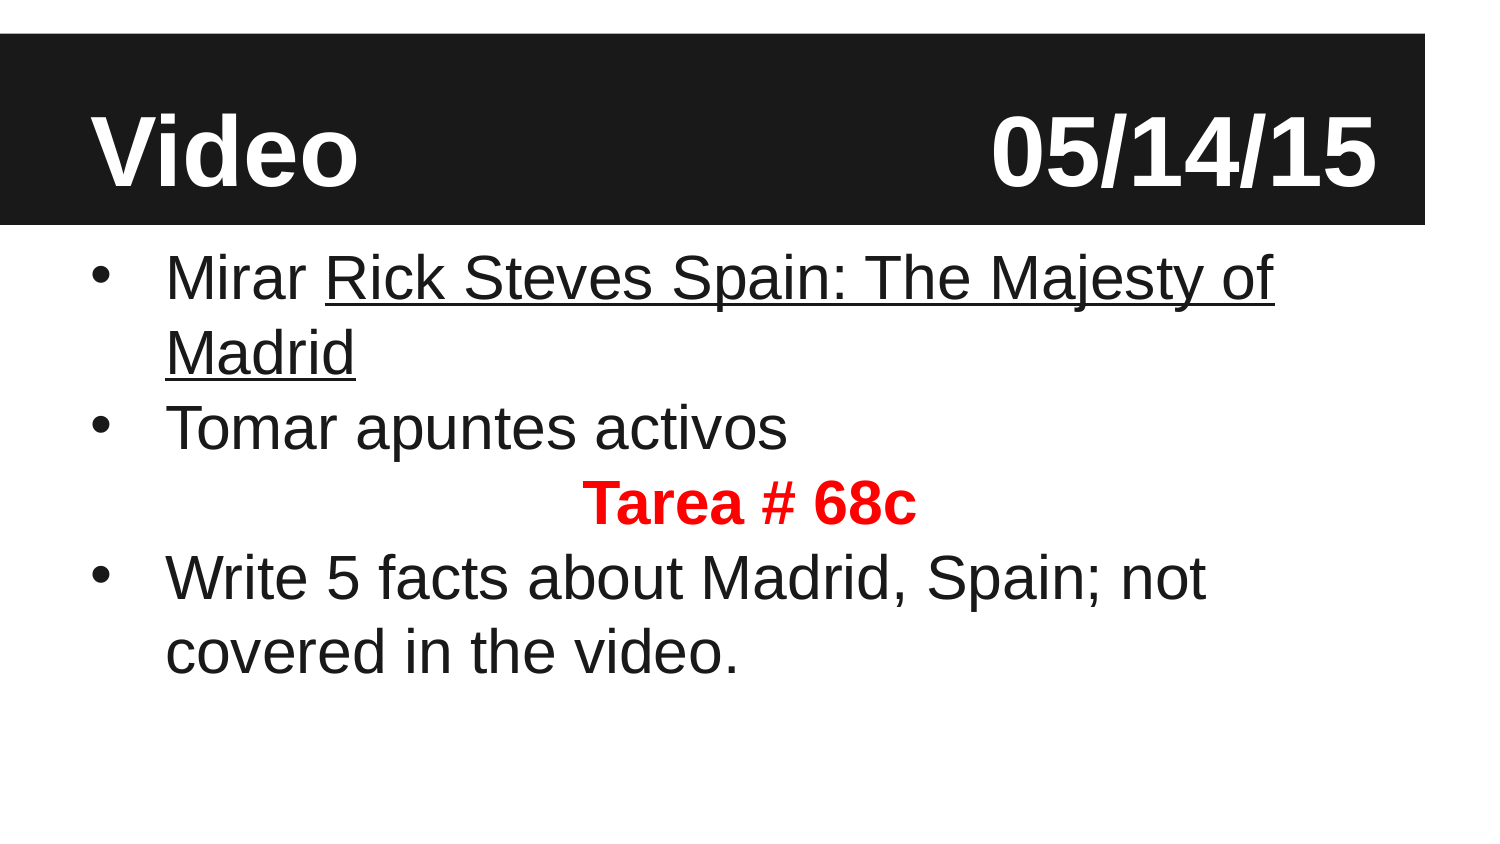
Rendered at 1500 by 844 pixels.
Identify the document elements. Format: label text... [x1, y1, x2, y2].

title Video 05/14/15 [75, 33, 1425, 221]
list Mirar Rick Steves Spain: The Majesty of Madrid Tomar apuntes activos Tarea # 68c Write 5 facts about Madrid, Spain; not covered in the video. [75, 221, 1425, 791]
